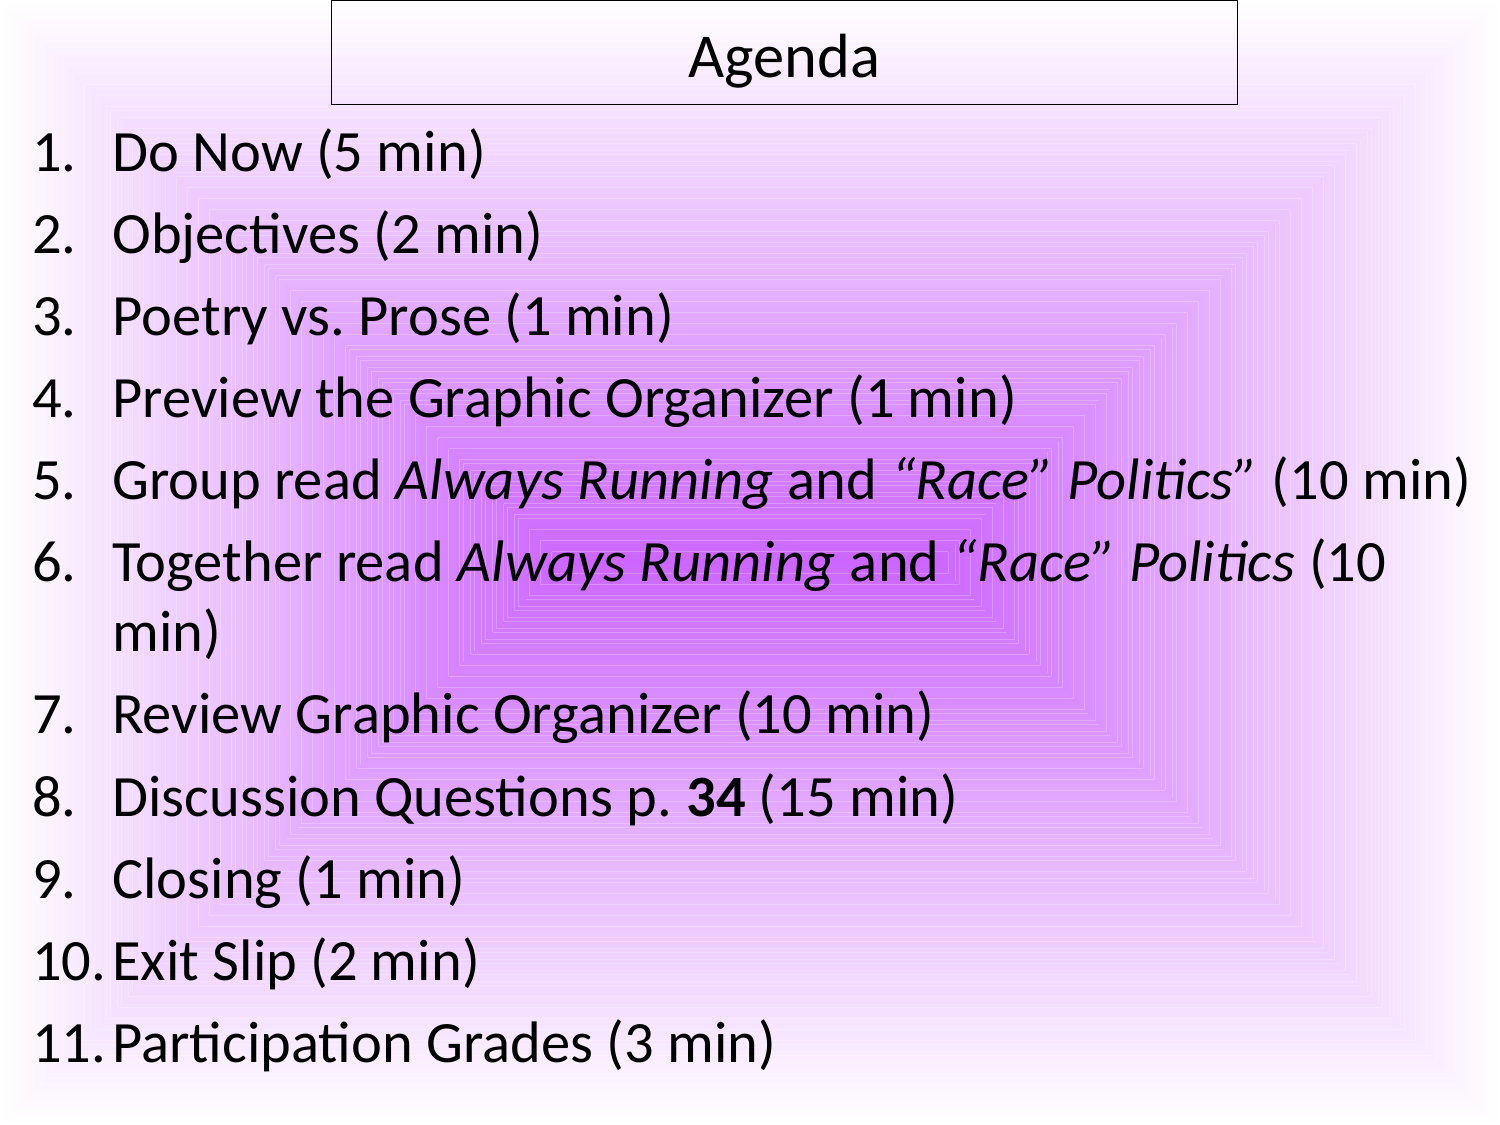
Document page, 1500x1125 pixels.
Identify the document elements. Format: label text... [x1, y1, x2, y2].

text_box Agenda [331, 0, 1238, 105]
list Do Now (5 min) Objectives (2 min) Poetry vs. Prose (1 min) Preview the Graphic Organizer (1 min) Group read Always Running and “Race” Politics” (10 min) Together read Always Running and “Race” Politics (10 min) Review Graphic Organizer (10 min) Discussion Questions p. 34 (15 min) Closing (1 min) Exit Slip (2 min) Participation Grades (3 min) [0, 104, 1500, 1125]
